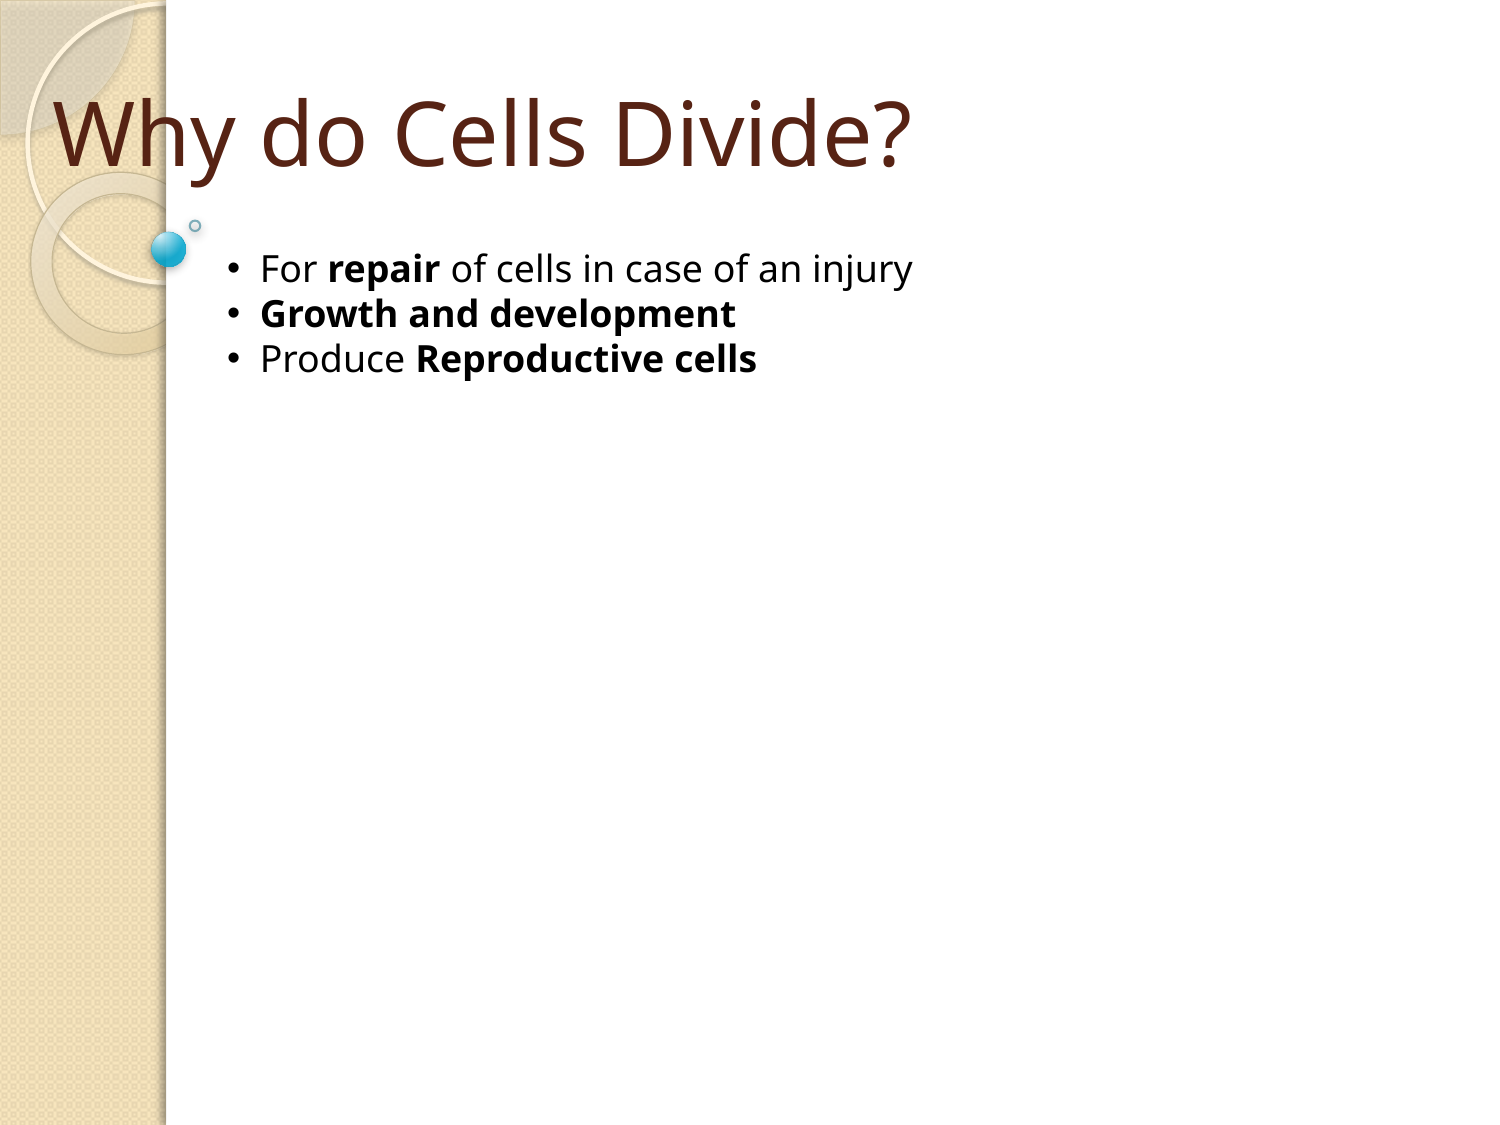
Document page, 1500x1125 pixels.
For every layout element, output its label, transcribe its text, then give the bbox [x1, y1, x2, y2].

text_box For repair of cells in case of an injury Growth and development Produce Reproductive cells [212, 237, 1425, 433]
title Why do Cells Divide? [37, 50, 1253, 192]
